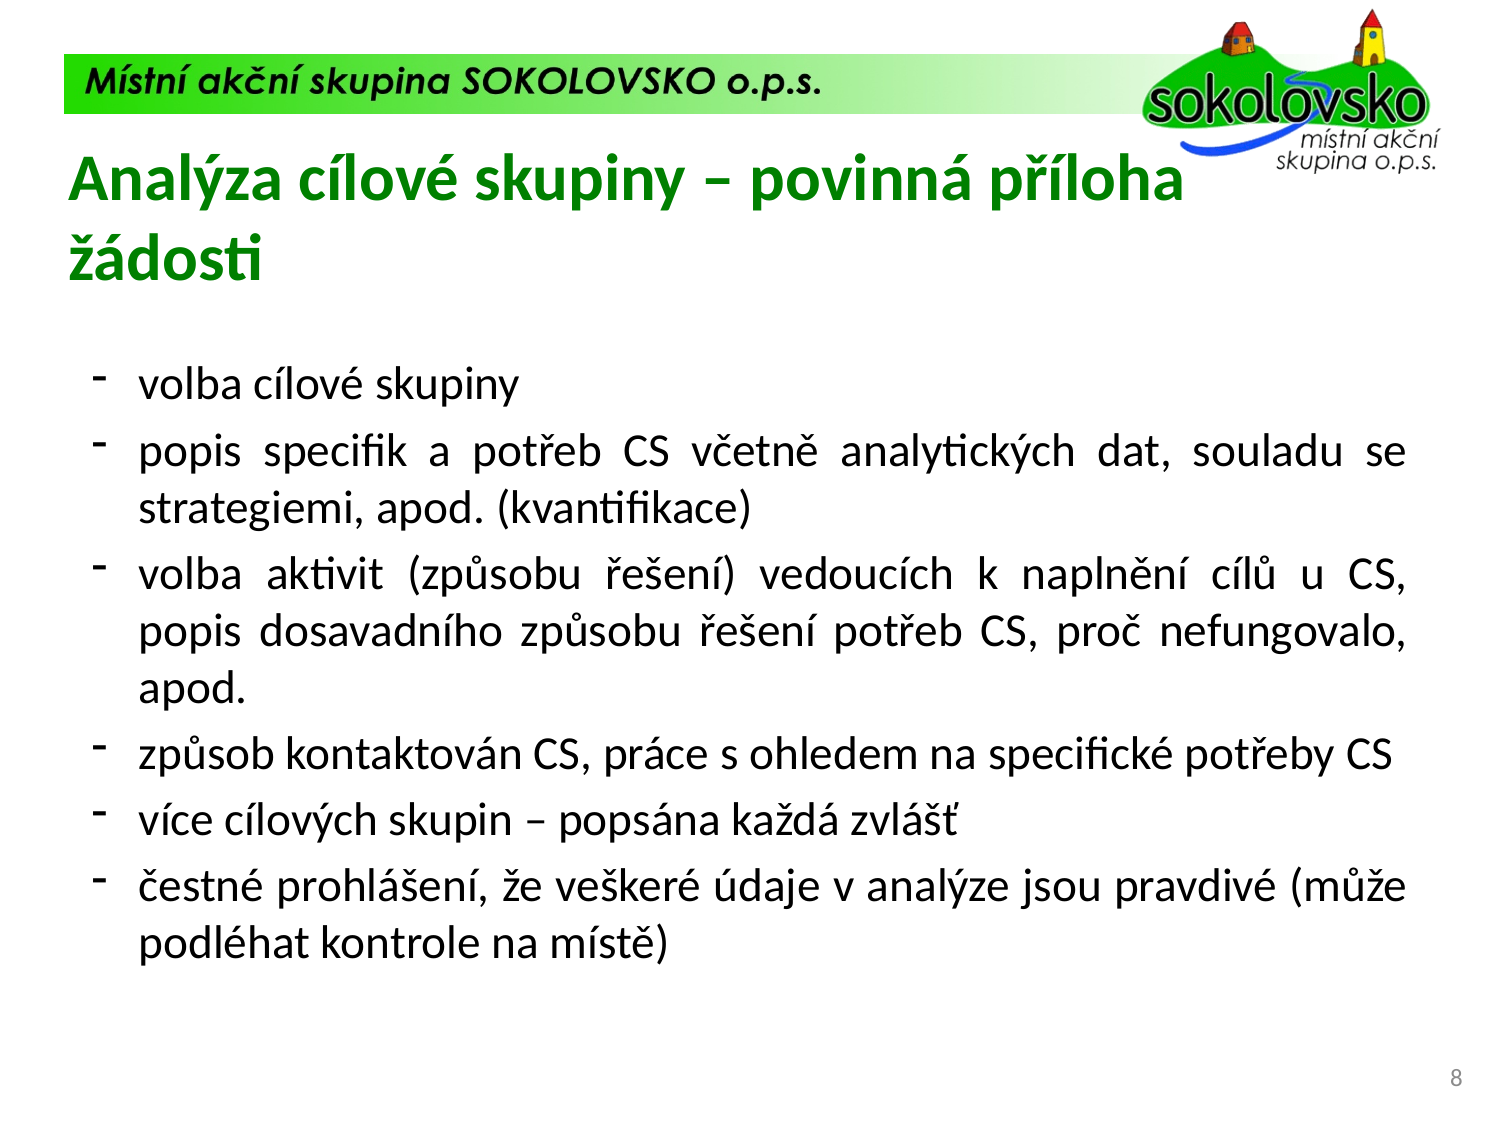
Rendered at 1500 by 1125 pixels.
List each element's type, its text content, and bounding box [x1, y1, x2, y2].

picture [64, 0, 1455, 197]
slide_number 8 [1128, 1046, 1478, 1107]
list volba cílové skupiny popis specifik a potřeb CS včetně analytických dat, souladu se strategiemi, apod. (kvantifikace) volba aktivit (způsobu řešení) vedoucích k naplnění cílů u CS, popis dosavadního způsobu řešení potřeb CS, proč nefungovalo, apod. způsob kontaktován CS, práce s ohledem na specifické potřeby CS více cílových skupin – popsána každá zvlášť čestné prohlášení, že veškeré údaje v analýze jsou pravdivé (může podléhat kontrole na místě) [76, 278, 1424, 1024]
title Analýza cílové skupiny – povinná příloha žádosti [53, 137, 1404, 291]
